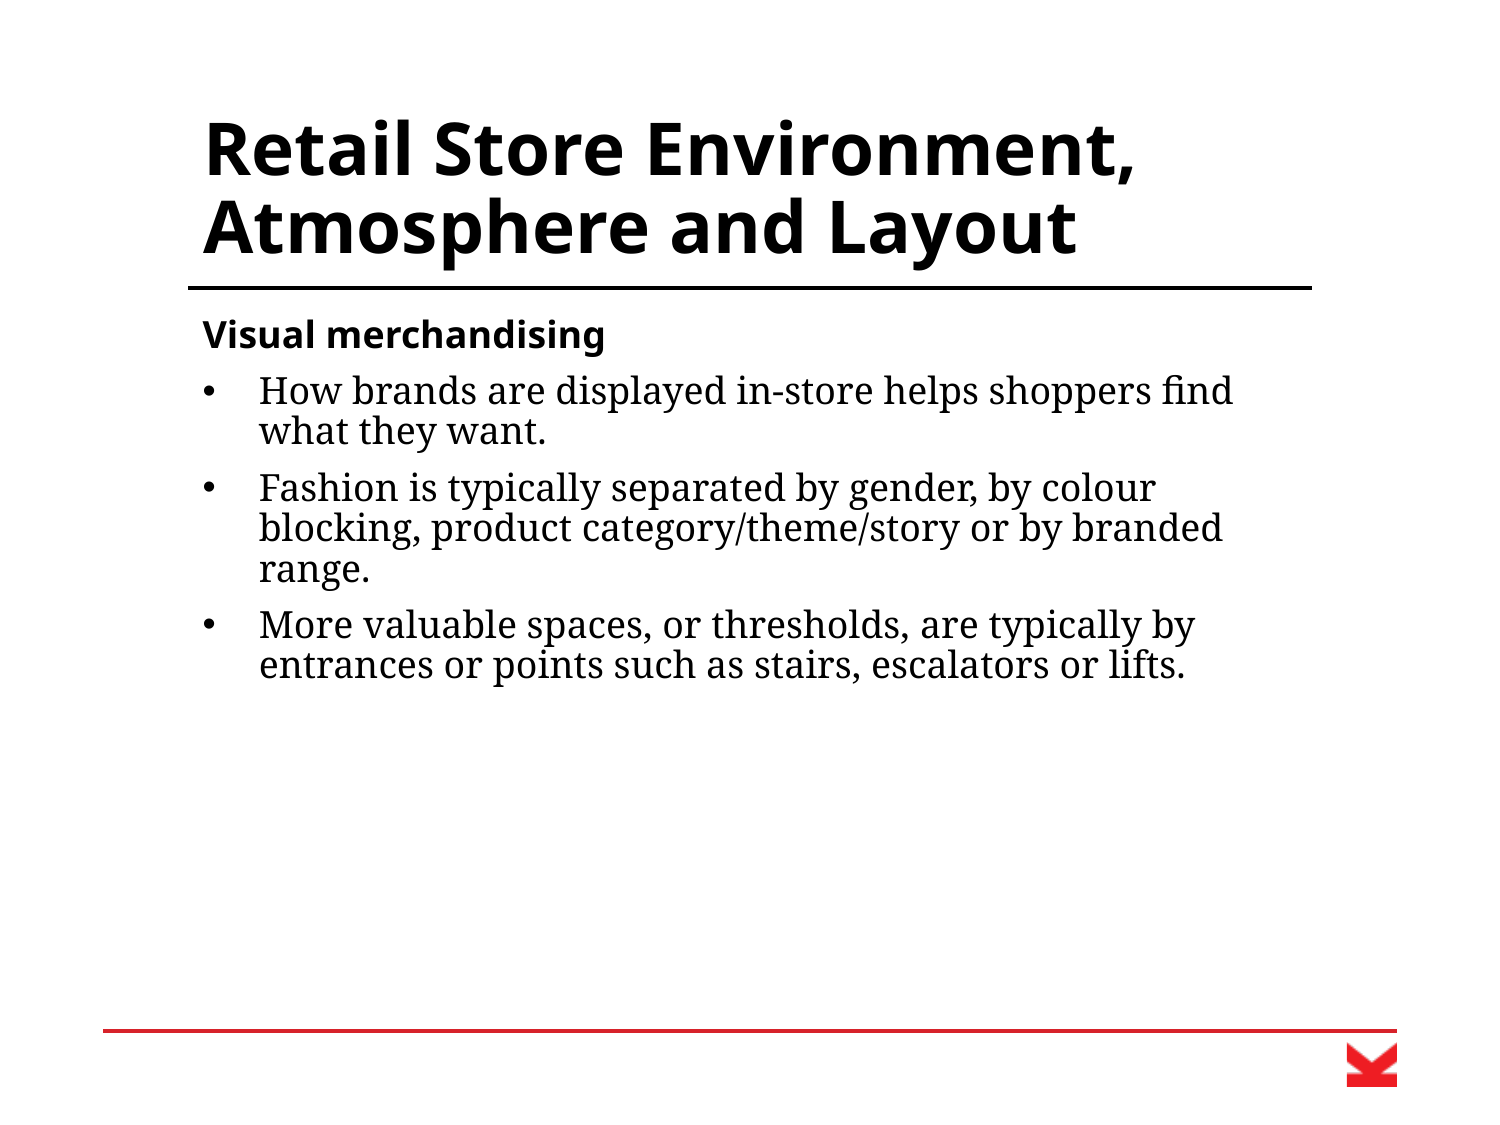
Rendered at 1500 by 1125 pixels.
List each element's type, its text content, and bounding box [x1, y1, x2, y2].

subtitle Visual merchandising How brands are displayed in-store helps shoppers find what they want. Fashion is typically separated by gender, by colour blocking, product category/theme/story or by branded range. More valuable spaces, or thresholds, are typically by entrances or points such as stairs, escalators or lifts. [187, 308, 1313, 863]
title Retail Store Environment, Atmosphere and Layout [188, 59, 1312, 278]
